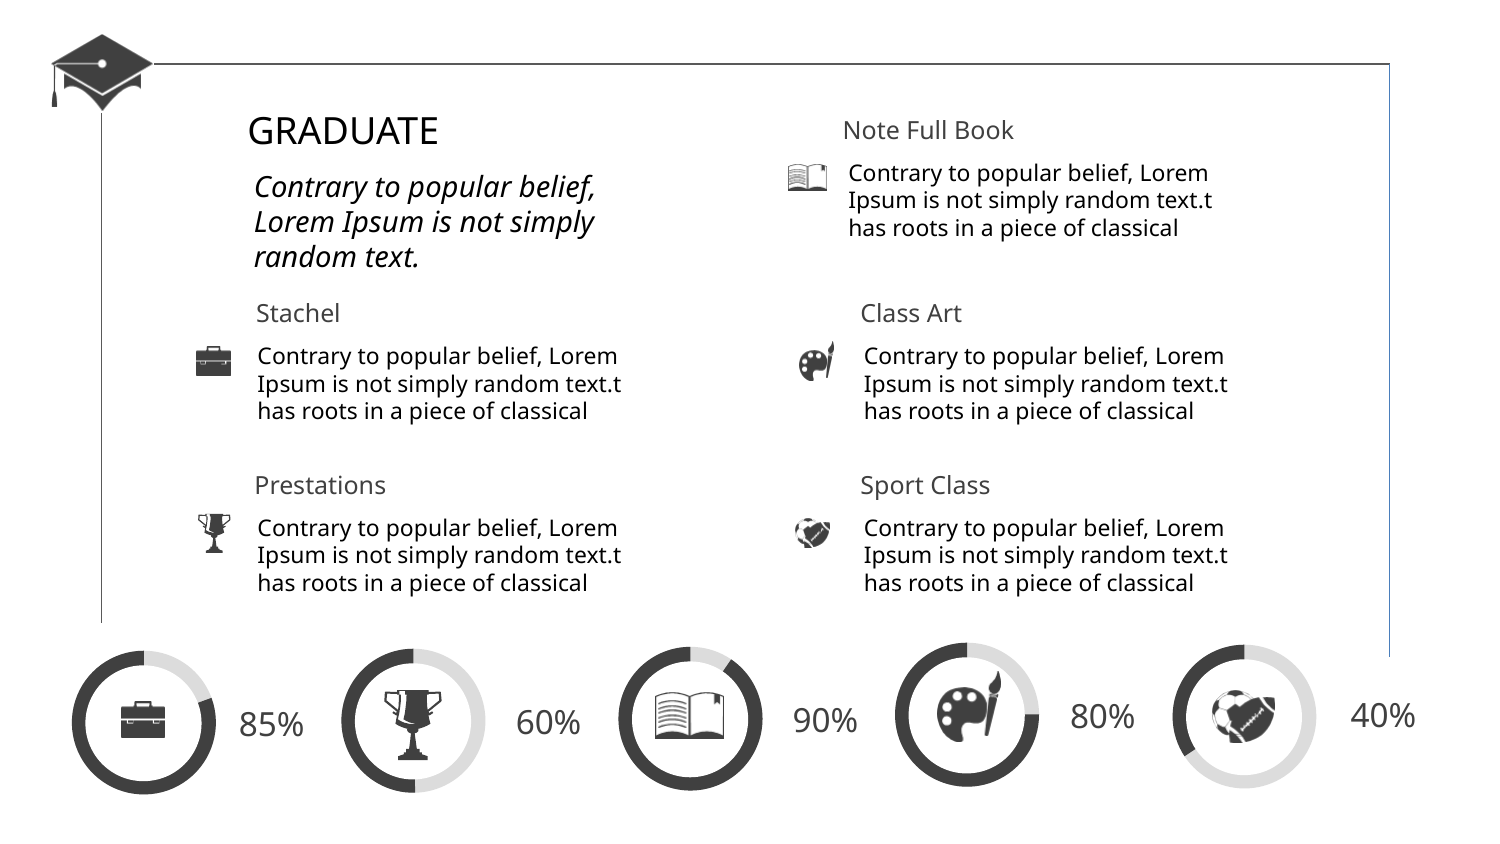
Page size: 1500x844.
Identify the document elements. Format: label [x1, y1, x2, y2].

text_box [154, 63, 1390, 658]
text_box [341, 666, 594, 793]
text_box [894, 666, 1148, 787]
text_box [618, 666, 871, 791]
text_box [71, 650, 317, 795]
picture [50, 34, 153, 112]
text_box [1172, 644, 1429, 789]
